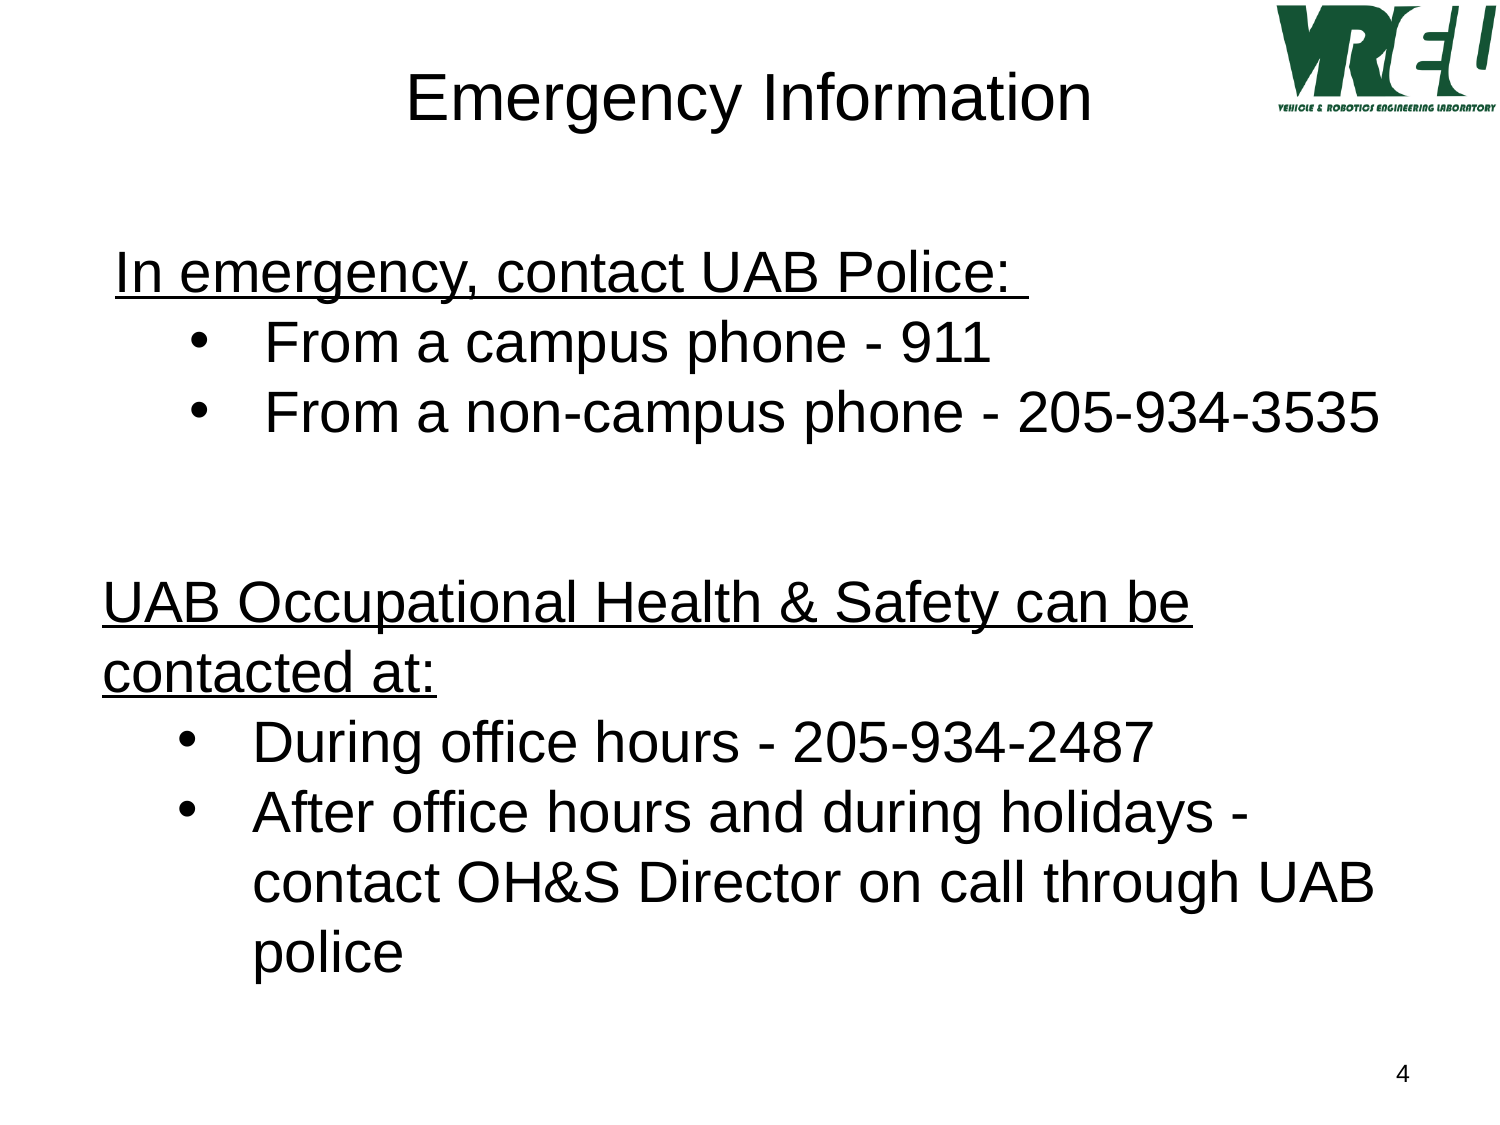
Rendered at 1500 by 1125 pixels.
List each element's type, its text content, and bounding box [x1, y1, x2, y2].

text_box Emergency Information [0, 45, 1500, 171]
text_box In emergency, contact UAB Police: From a campus phone - 911 From a non-campus phone - 205-934-3535 [100, 227, 1450, 452]
picture [1271, 0, 1500, 45]
slide_number 4 [1074, 1061, 1425, 1103]
text_box UAB Occupational Health & Safety can be contacted at: During office hours - 205-934-2487 After office hours and during holidays - contact OH&S Director on call through UAB police [87, 556, 1463, 1061]
